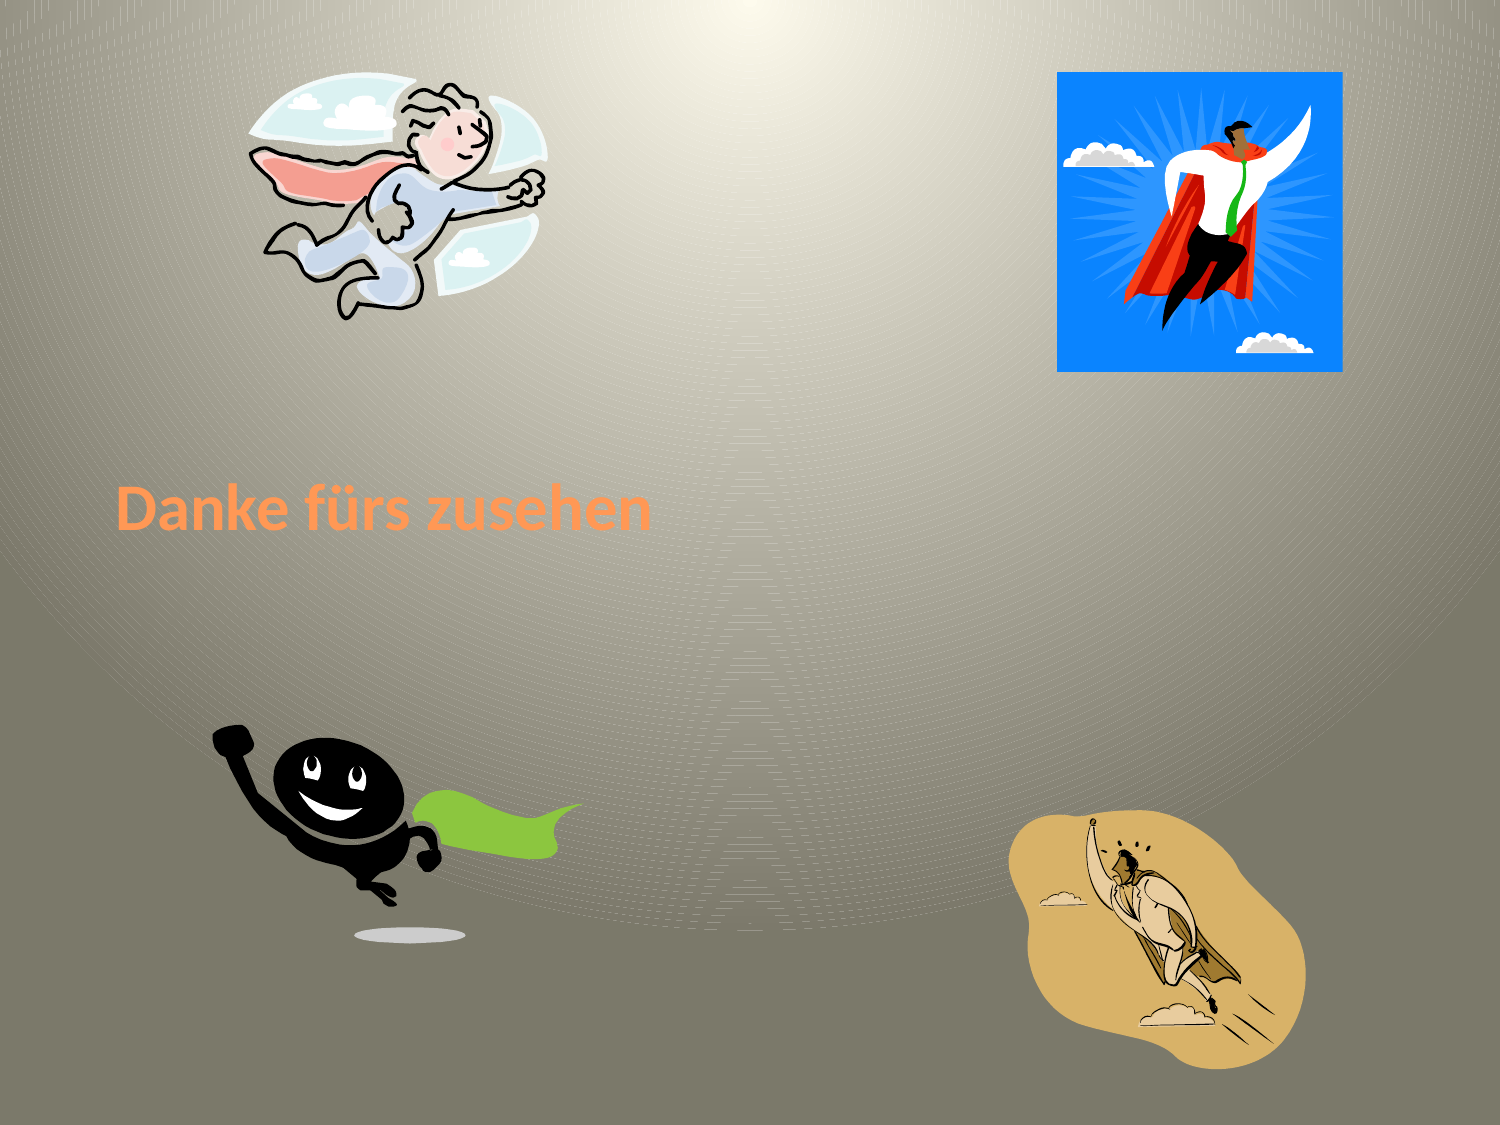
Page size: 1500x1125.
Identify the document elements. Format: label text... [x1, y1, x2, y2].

picture [212, 724, 585, 944]
picture [248, 72, 549, 322]
picture [1056, 72, 1344, 373]
list Danke fürs zusehen [100, 456, 1451, 693]
picture [1007, 809, 1307, 1070]
